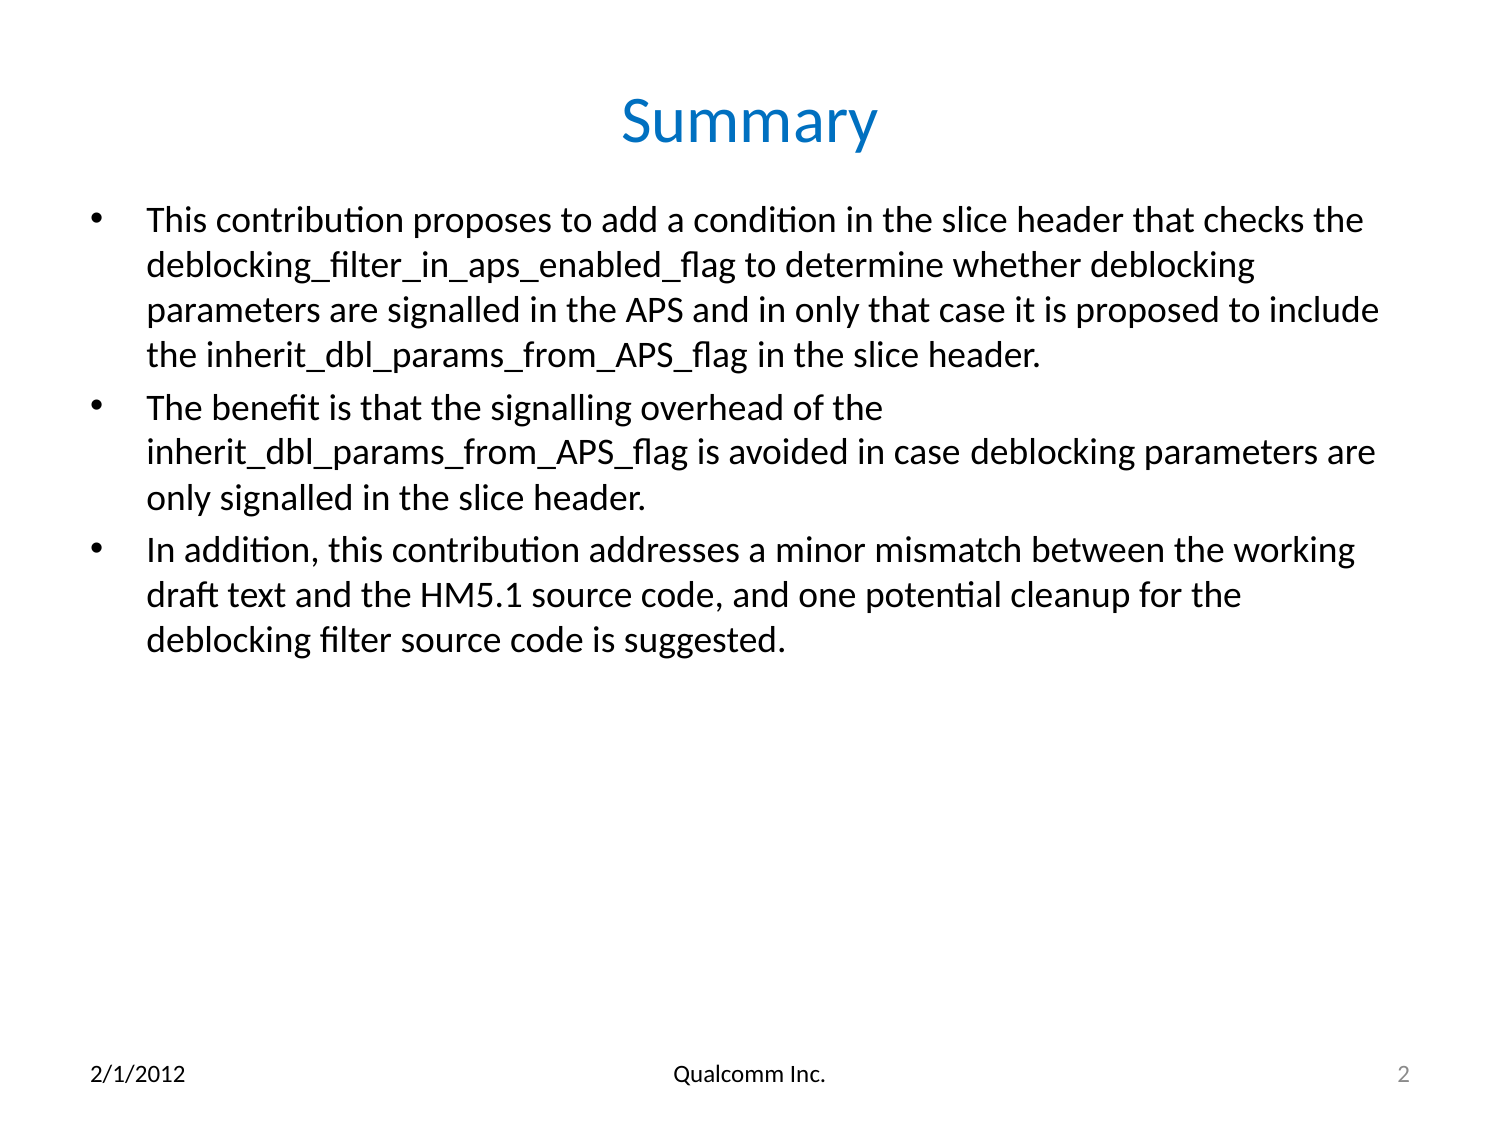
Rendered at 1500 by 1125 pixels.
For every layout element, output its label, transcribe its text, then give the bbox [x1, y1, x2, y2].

list This contribution proposes to add a condition in the slice header that checks the deblocking_filter_in_aps_enabled_flag to determine whether deblocking parameters are signalled in the APS and in only that case it is proposed to include the inherit_dbl_params_from_APS_flag in the slice header. The benefit is that the signalling overhead of the inherit_dbl_params_from_APS_flag is avoided in case deblocking parameters are only signalled in the slice header. In addition, this contribution addresses a minor mismatch between the working draft text and the HM5.1 source code, and one potential cleanup for the deblocking filter source code is suggested. [75, 187, 1425, 1005]
footer Qualcomm Inc. [512, 1042, 988, 1103]
title Summary [75, 45, 1425, 187]
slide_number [75, 1042, 425, 1103]
slide_number 2 [1074, 1042, 1425, 1103]
